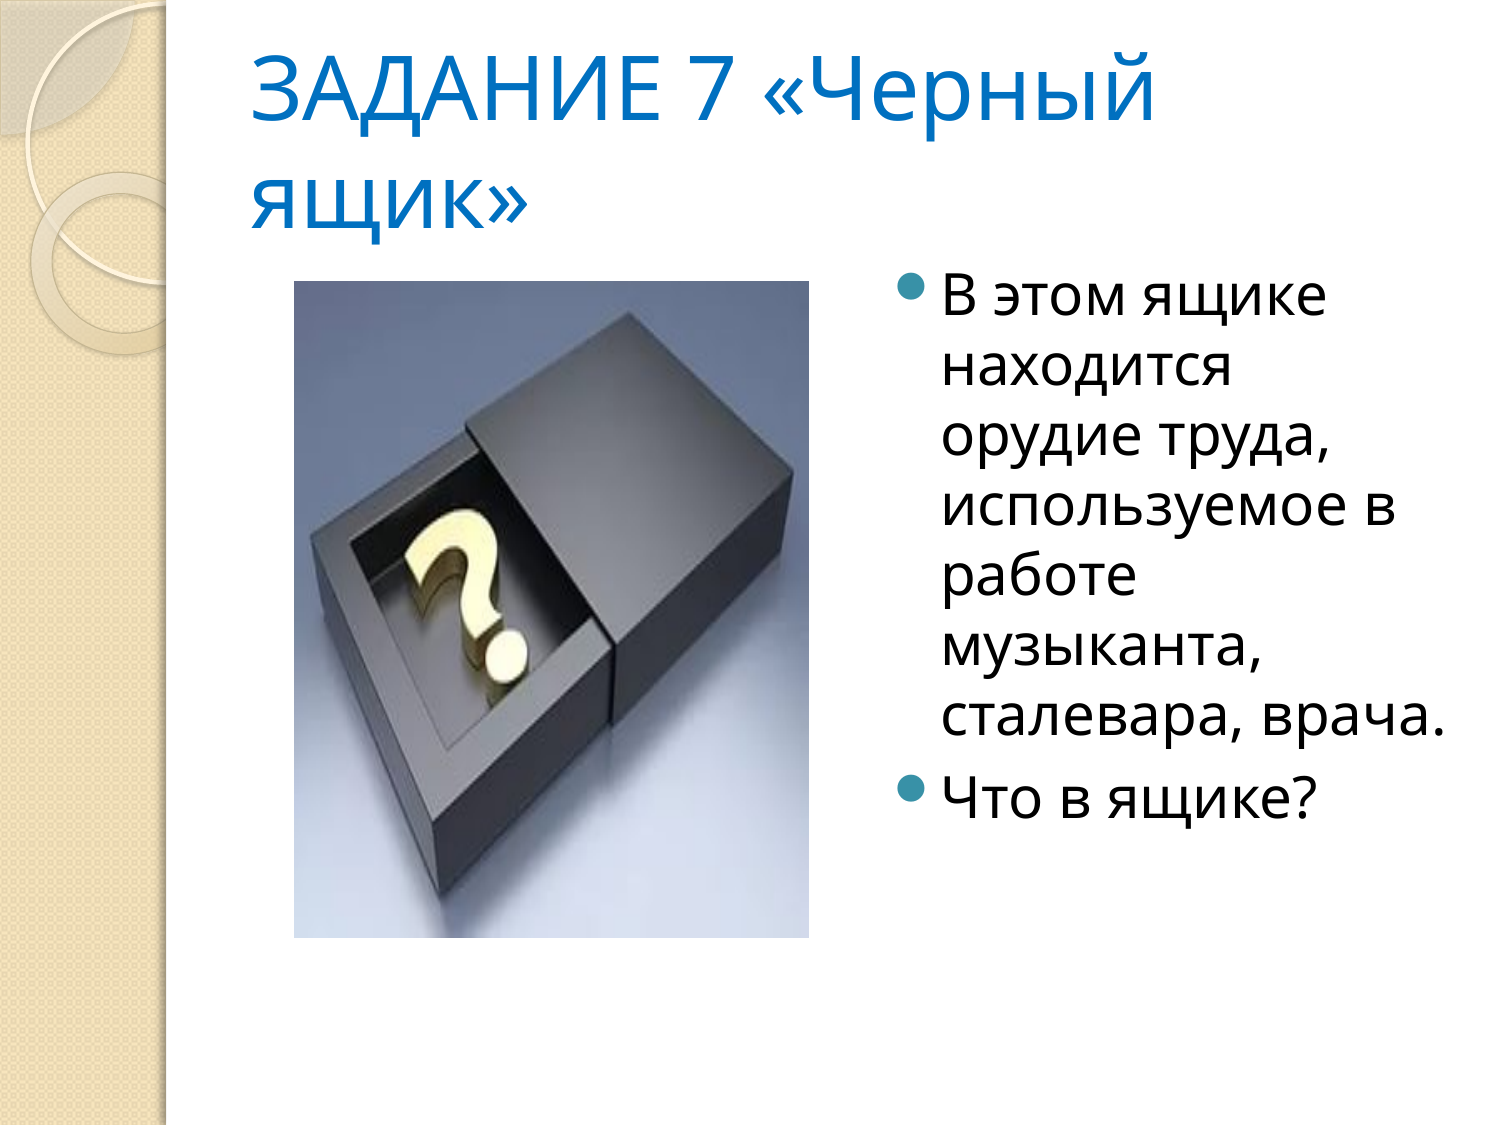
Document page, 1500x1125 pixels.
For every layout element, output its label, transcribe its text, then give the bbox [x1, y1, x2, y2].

list В этом ящике находится орудие труда, используемое в работе музыканта, сталевара, врача. Что в ящике? [865, 249, 1466, 1015]
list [293, 280, 809, 938]
title ЗАДАНИЕ 7 «Черный ящик» [235, 45, 1466, 233]
